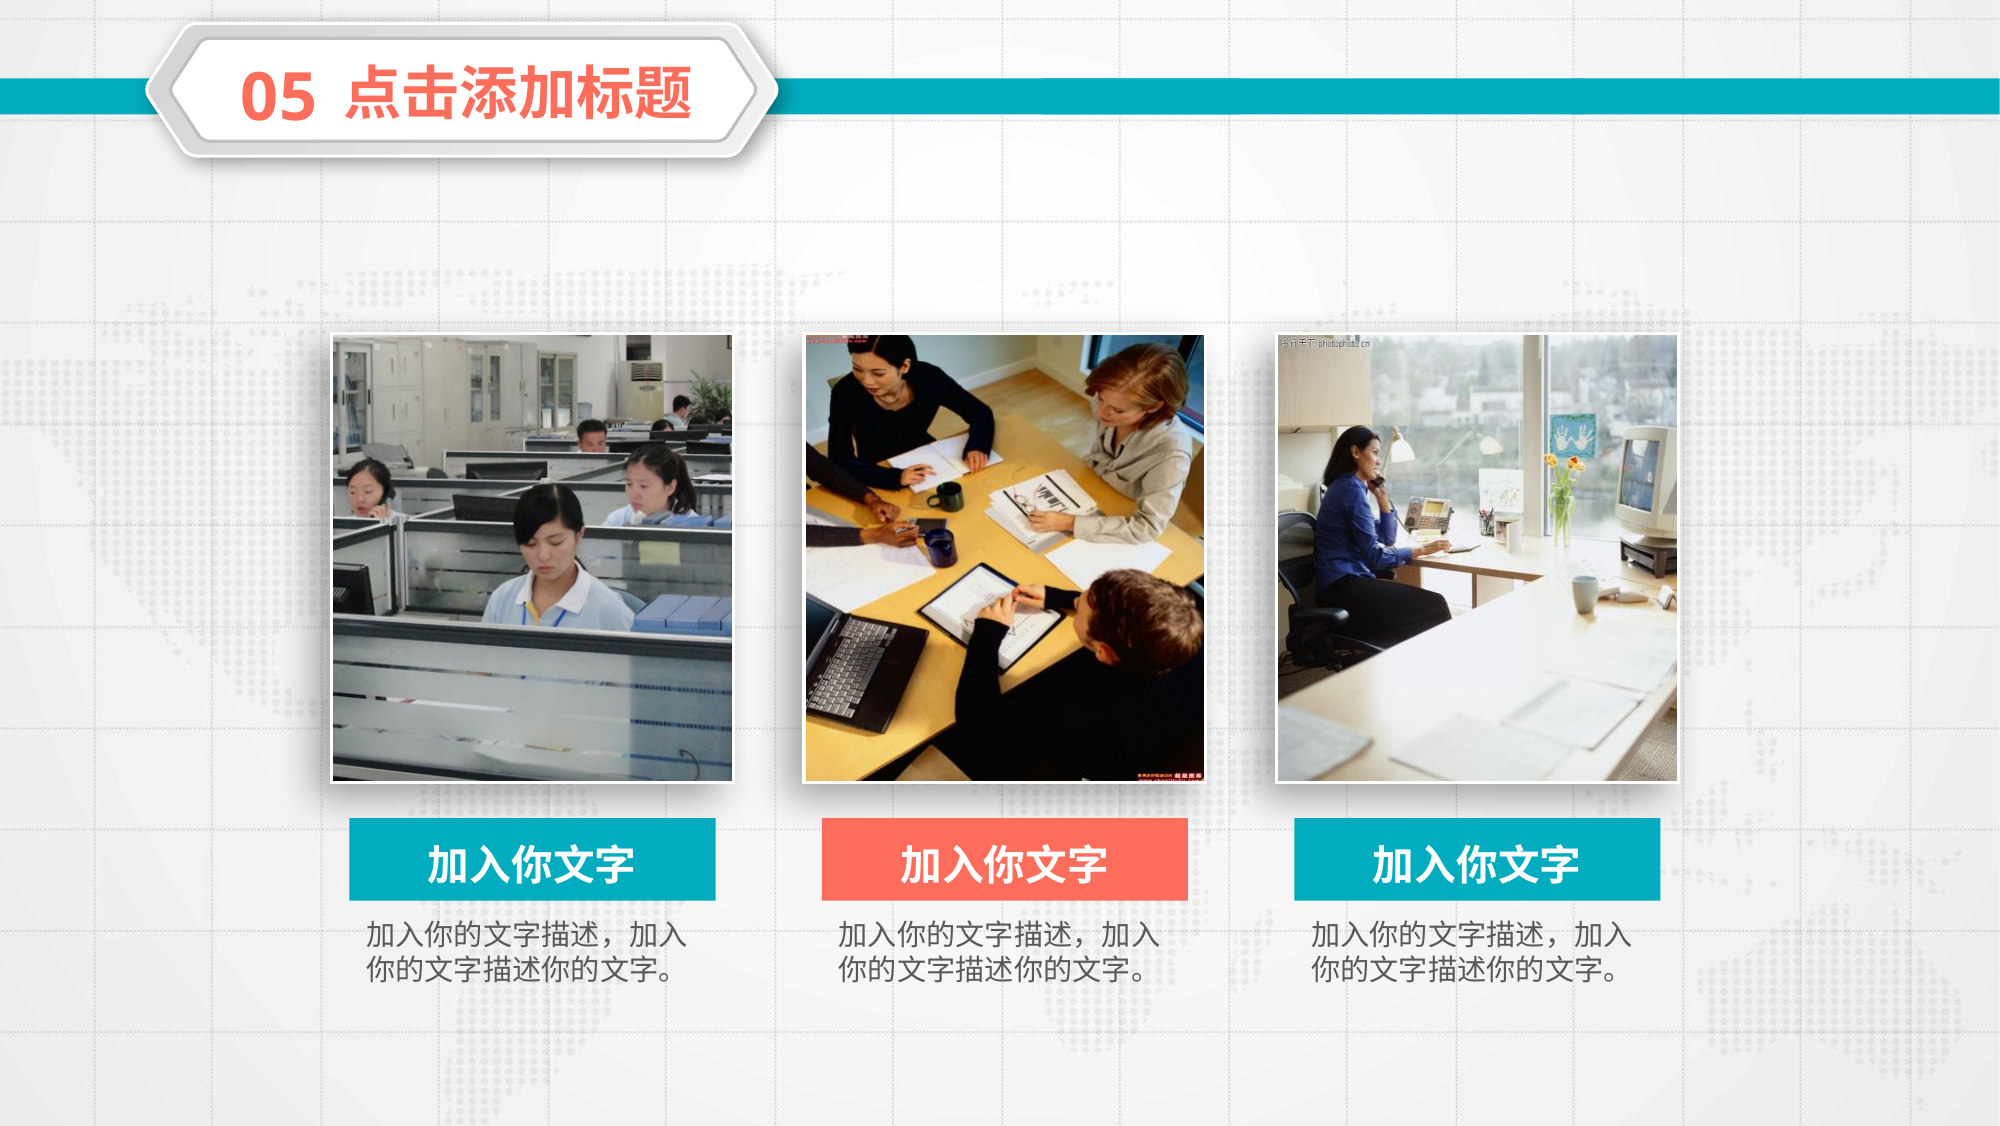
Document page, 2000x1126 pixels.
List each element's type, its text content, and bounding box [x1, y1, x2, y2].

text_box [1571, 78, 2000, 115]
picture [0, 0, 2000, 78]
text_box 加入你的文字描述，加入你的文字描述你的文字。 [1296, 916, 1650, 976]
text_box [1493, 78, 1571, 115]
text_box [0, 78, 145, 115]
text_box [348, 817, 717, 902]
text_box [1293, 817, 1661, 902]
text_box 加入你文字 [856, 838, 1154, 881]
text_box 点击添加标题 [328, 49, 1493, 180]
text_box 加入你的文字描述，加入你的文字描述你的文字。 [823, 916, 1177, 976]
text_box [146, 23, 777, 157]
text_box [803, 332, 1207, 783]
text_box 加入你文字 [384, 838, 681, 881]
text_box 加入你文字 [1329, 838, 1626, 881]
text_box [1276, 332, 1679, 783]
text_box 加入你的文字描述，加入你的文字描述你的文字。 [351, 916, 705, 976]
text_box [331, 332, 734, 783]
text_box [821, 817, 1189, 902]
picture [0, 115, 2000, 1126]
